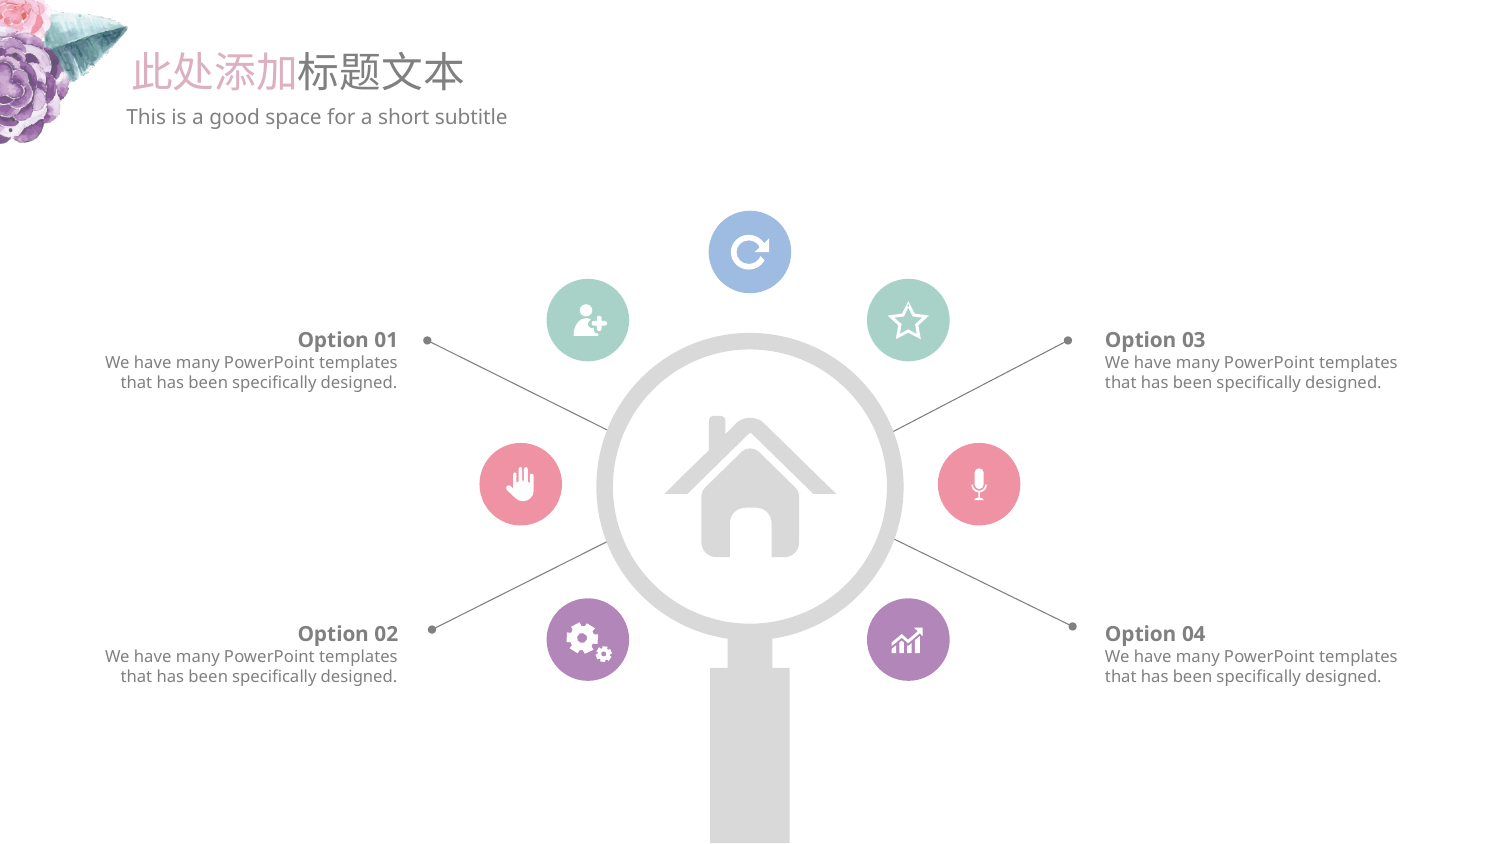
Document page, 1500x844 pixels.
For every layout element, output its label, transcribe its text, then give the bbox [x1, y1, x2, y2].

text_box [866, 278, 950, 362]
text_box [730, 234, 770, 270]
text_box 此处添加标题文本 [132, 45, 587, 96]
text_box Option 04 We have many PowerPoint templates that has been specifically designed. [1104, 621, 1412, 686]
text_box [423, 336, 591, 423]
picture [0, 0, 128, 144]
text_box [908, 598, 950, 681]
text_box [971, 468, 988, 501]
text_box [506, 467, 534, 502]
text_box [887, 301, 929, 340]
text_box [908, 545, 1077, 631]
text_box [596, 332, 904, 844]
text_box [427, 549, 591, 634]
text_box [908, 627, 923, 654]
text_box This is a good space for a short subtitle [132, 95, 523, 136]
text_box Option 01 We have many PowerPoint templates that has been specifically designed. [91, 327, 398, 393]
text_box Option 03 We have many PowerPoint templates that has been specifically designed. [1104, 327, 1412, 393]
text_box [546, 278, 630, 362]
text_box [937, 442, 1021, 526]
text_box [479, 442, 563, 526]
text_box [566, 622, 591, 663]
text_box [708, 210, 792, 294]
text_box [908, 336, 1073, 424]
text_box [573, 303, 608, 337]
text_box [546, 598, 591, 681]
text_box Option 02 We have many PowerPoint templates that has been specifically designed. [91, 621, 398, 686]
